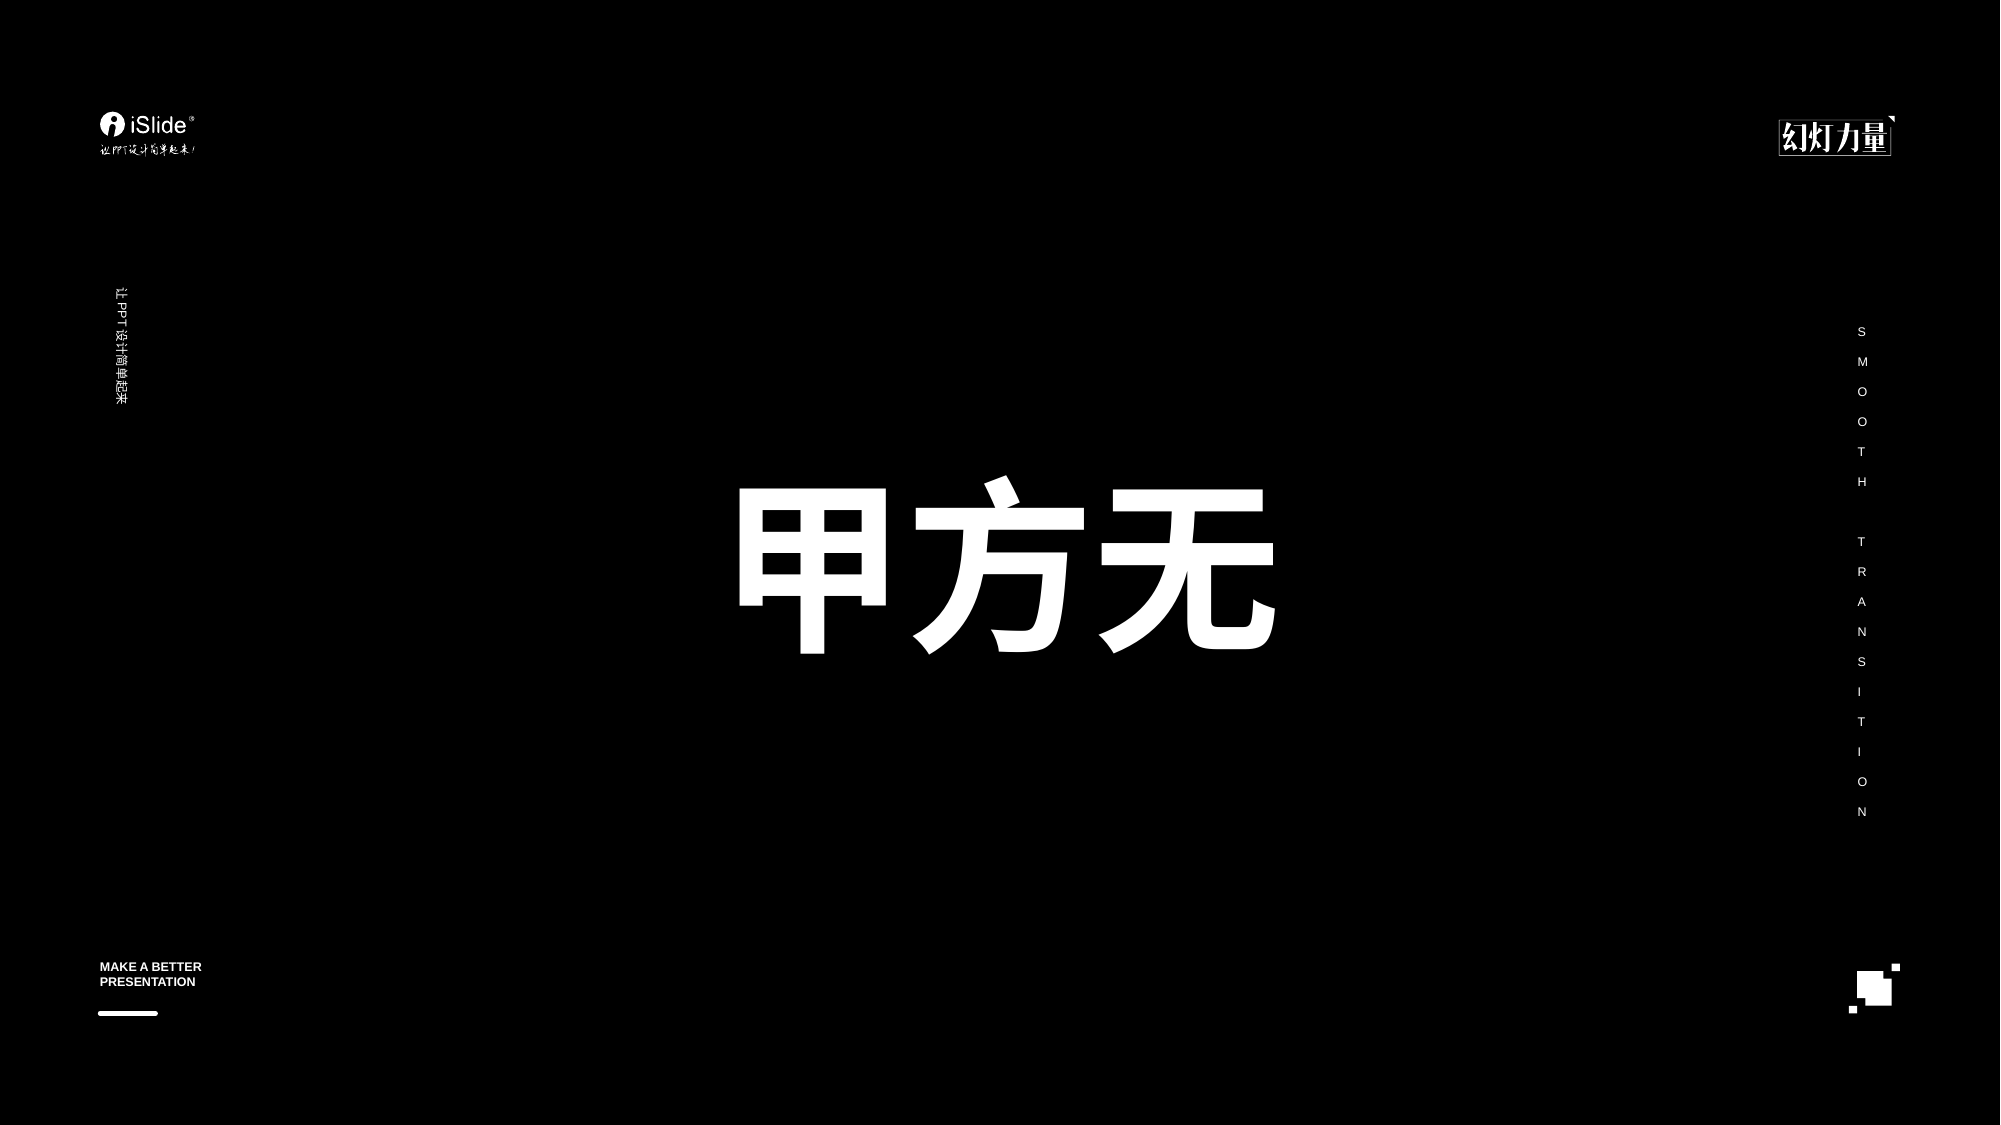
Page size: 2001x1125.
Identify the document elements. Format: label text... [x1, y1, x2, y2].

text_box 甲方无 [211, 405, 1788, 719]
